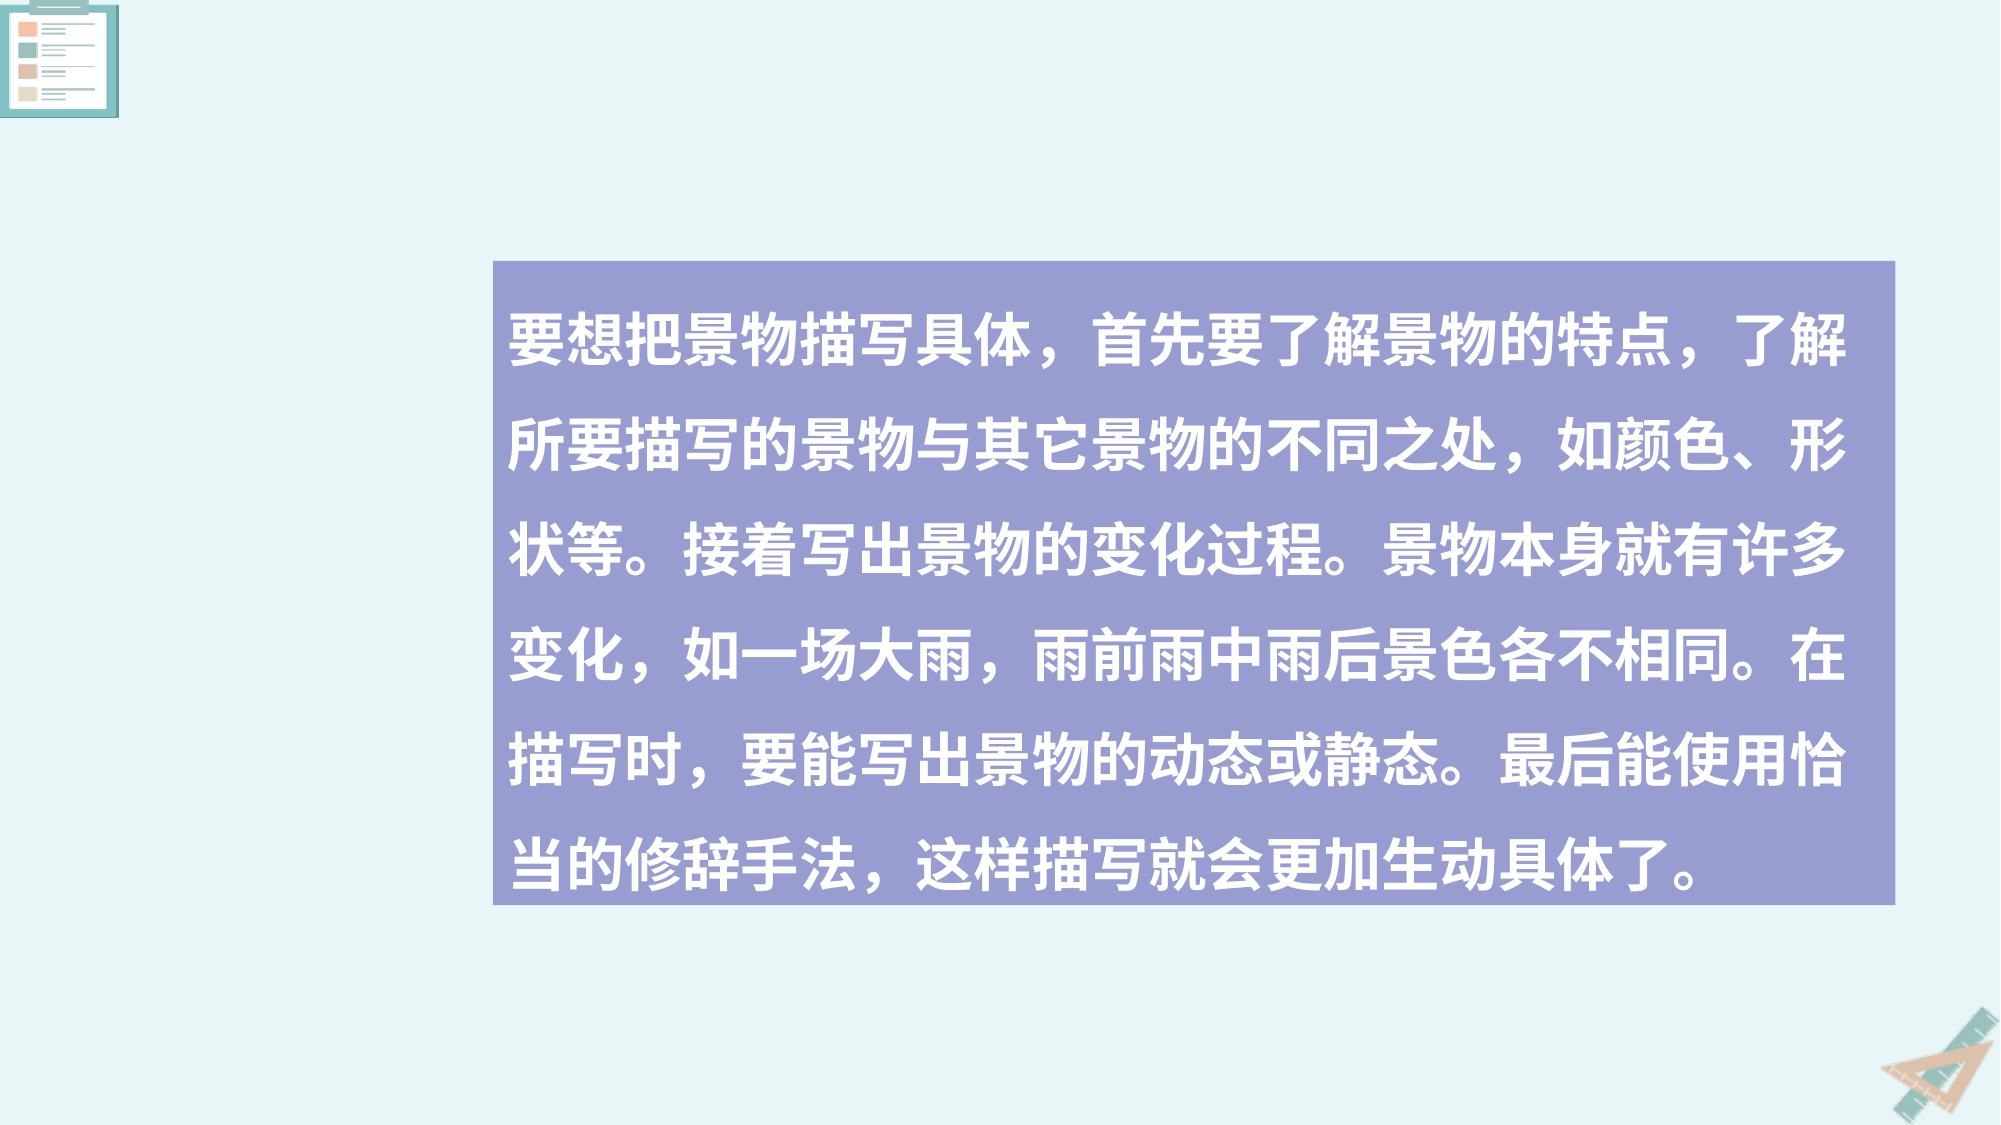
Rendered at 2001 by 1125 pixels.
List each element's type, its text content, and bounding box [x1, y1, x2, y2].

picture [1881, 1006, 2000, 1125]
picture [0, 0, 119, 119]
text_box 要想把景物描写具体，首先要了解景物的特点，了解所要描写的景物与其它景物的不同之处，如颜色、形状等。接着写出景物的变化过程。景物本身就有许多变化，如一场大雨，雨前雨中雨后景色各不相同。在描写时，要能写出景物的动态或静态。最后能使用恰当的修辞手法，这样描写就会更加生动具体了。 [493, 260, 1896, 906]
